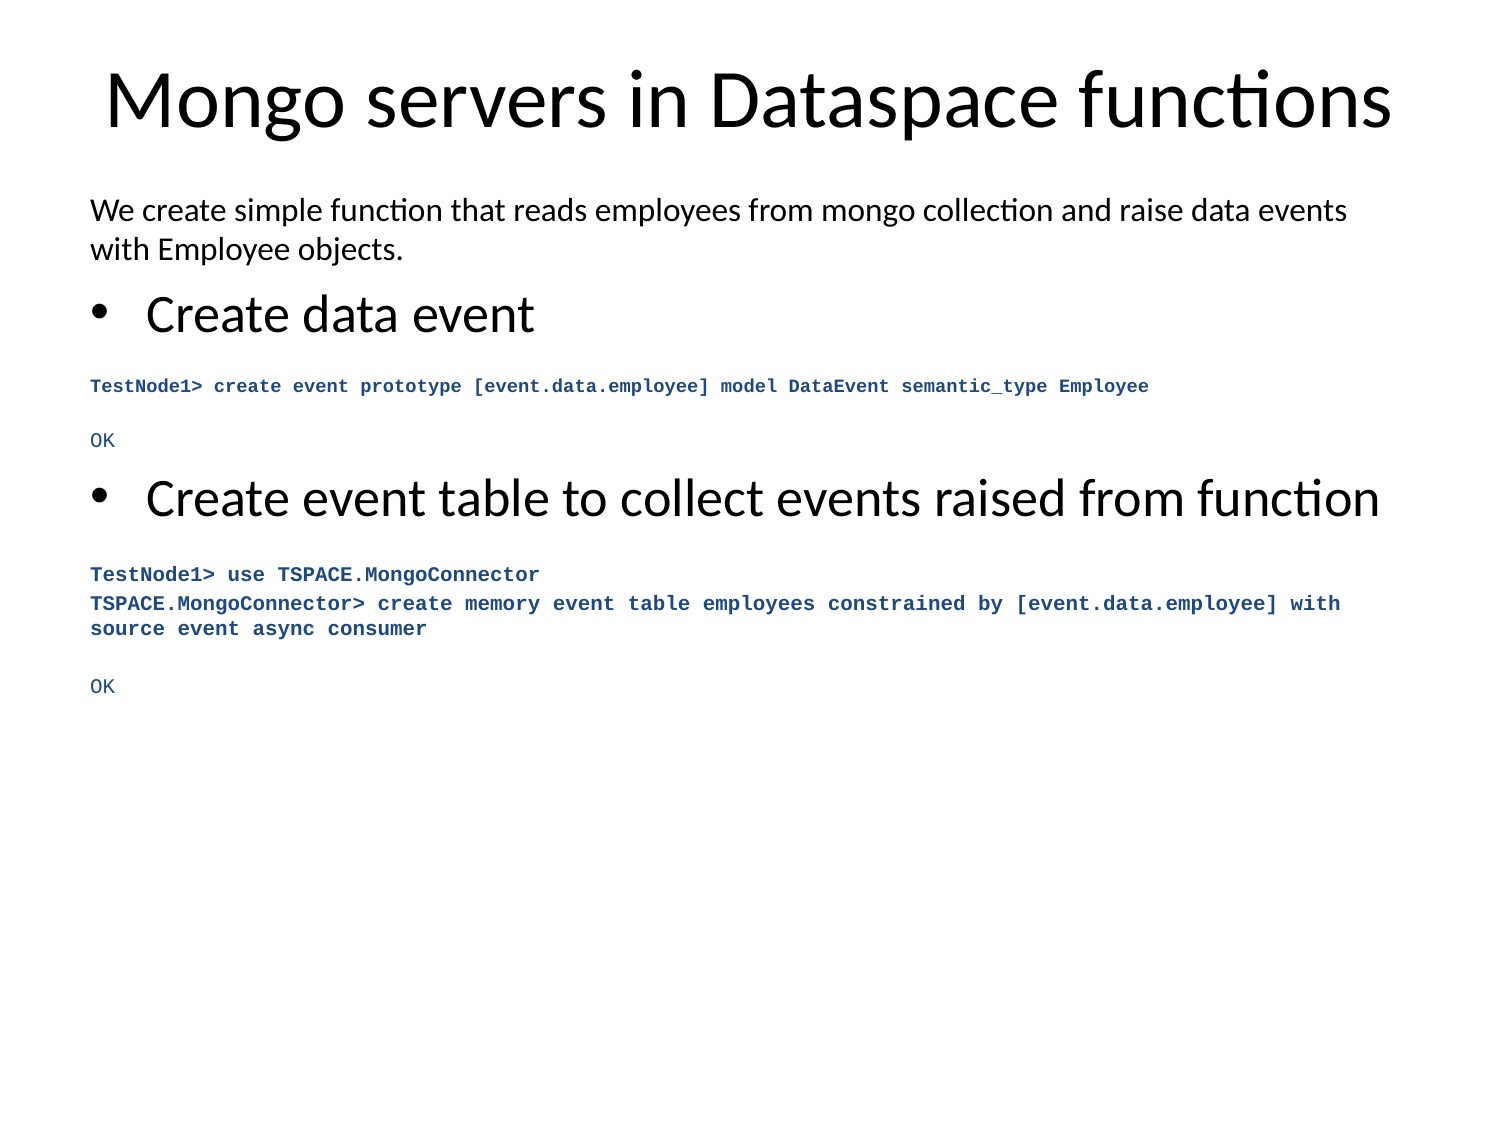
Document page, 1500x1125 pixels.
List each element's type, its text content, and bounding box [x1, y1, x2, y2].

title Mongo servers in Dataspace functions [75, 35, 1425, 153]
list We create simple function that reads employees from mongo collection and raise data events with Employee objects. Create data event TestNode1> create event prototype [event.data.employee] model DataEvent semantic_type Employee OK Create event table to collect events raised from function TestNode1> use TSPACE.MongoConnector TSPACE.MongoConnector> create memory event table employees constrained by [event.data.employee] with source event async consumer OK [75, 180, 1425, 1005]
